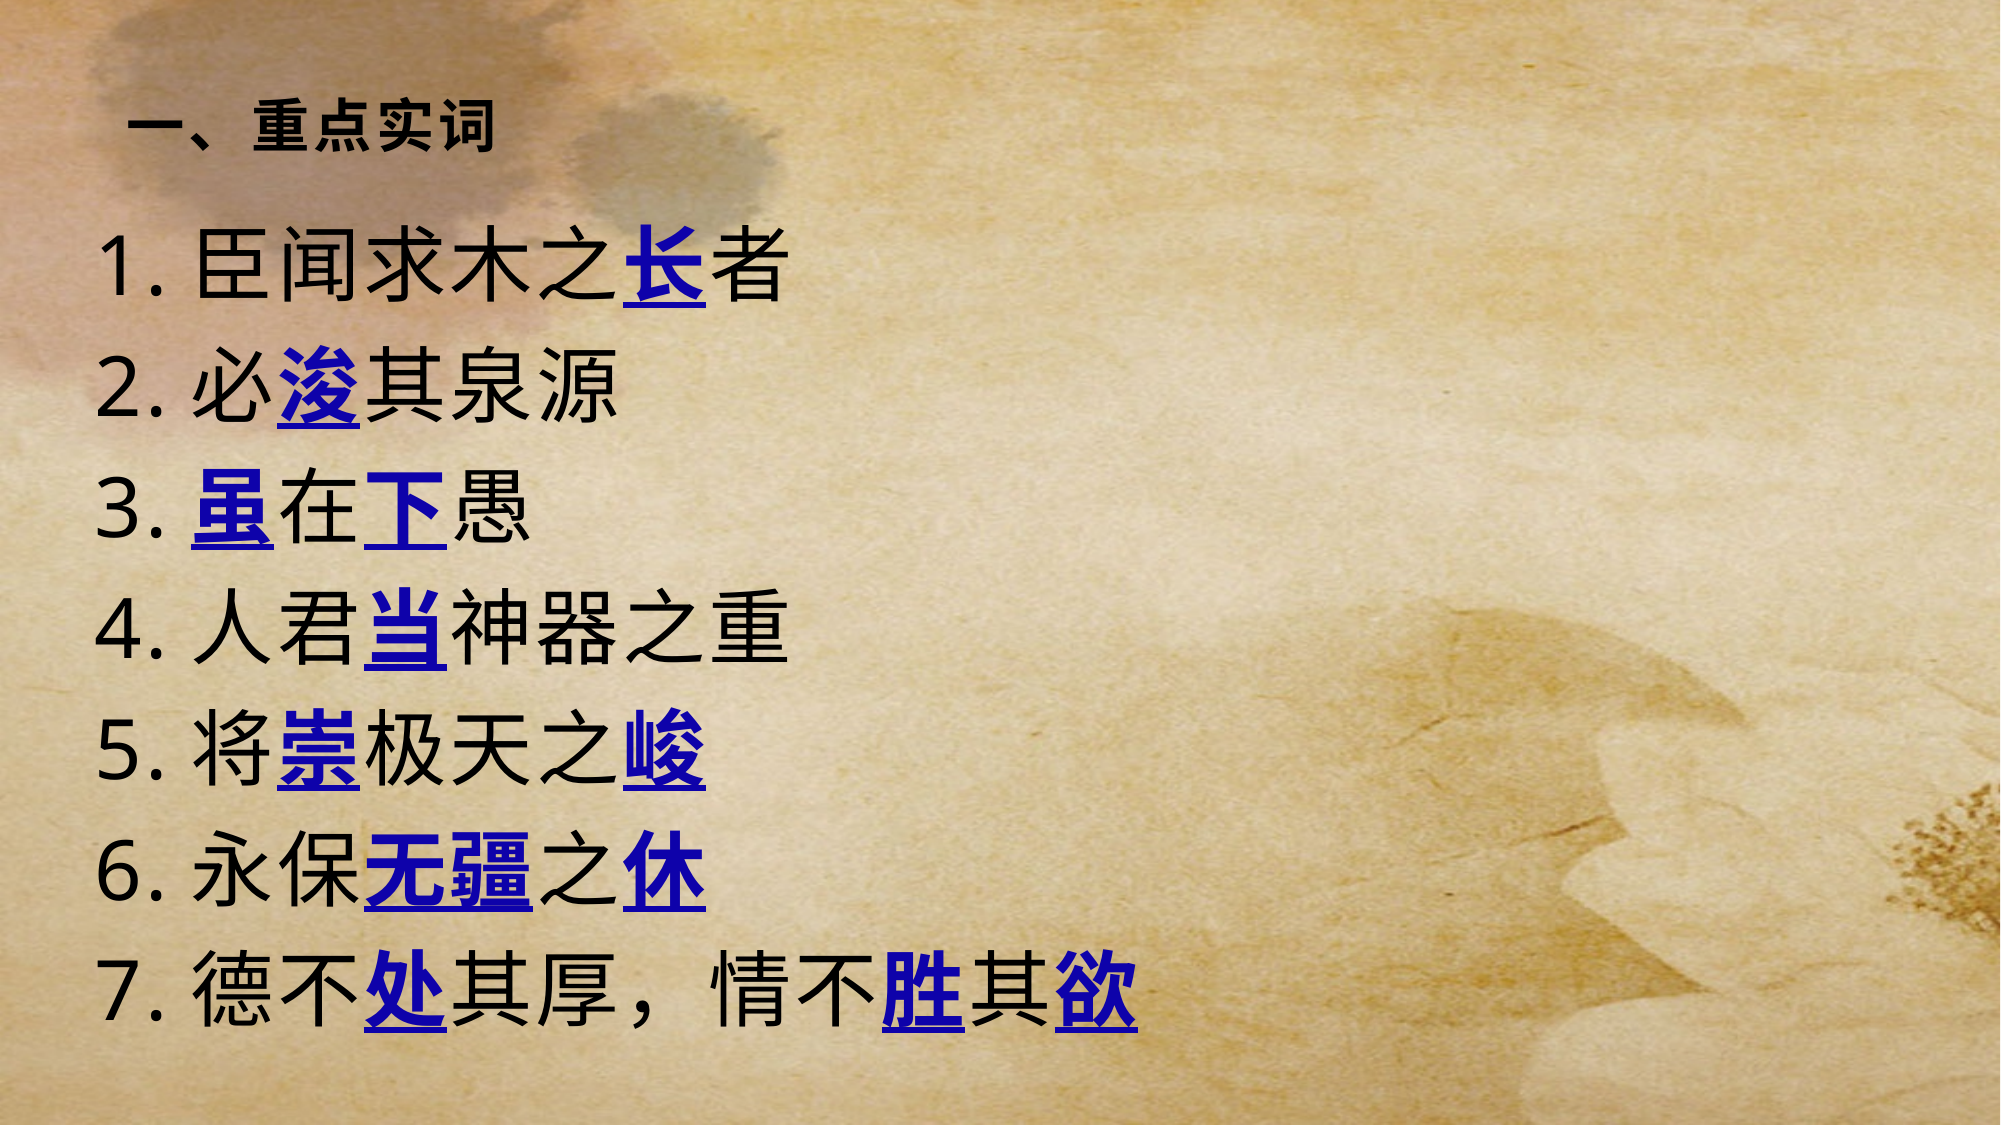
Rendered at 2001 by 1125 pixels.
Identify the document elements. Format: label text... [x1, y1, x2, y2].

title 一、重点实词 [109, 70, 1891, 178]
picture [0, 0, 2001, 1125]
list 1.臣闻求木之长者 2.必浚其泉源 3.虽在下愚 4.人君当神器之重 5.将崇极天之峻 6.永保无疆之休 7.德不处其厚，情不胜其欲 [78, 212, 1937, 1040]
